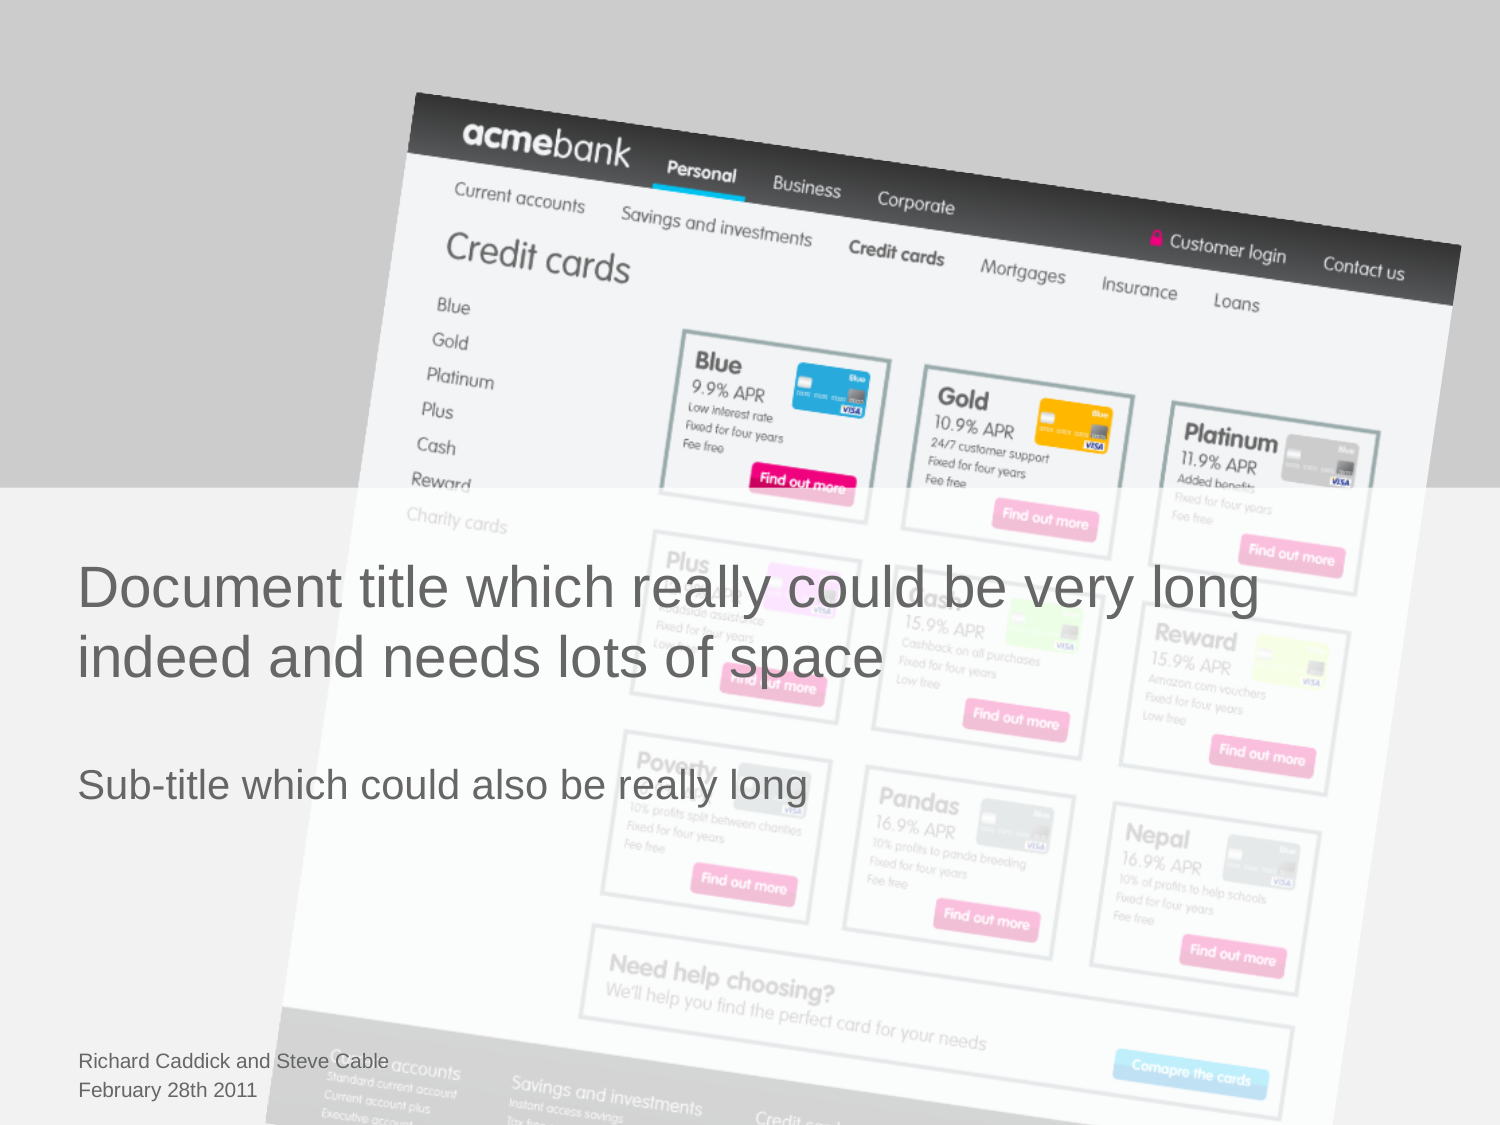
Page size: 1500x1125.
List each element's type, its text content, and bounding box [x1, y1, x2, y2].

title Document title which really could be very long indeed and needs lots of space [62, 525, 1438, 713]
picture [359, 93, 1462, 487]
subtitle Sub-title which could also be really long [62, 750, 1438, 1013]
